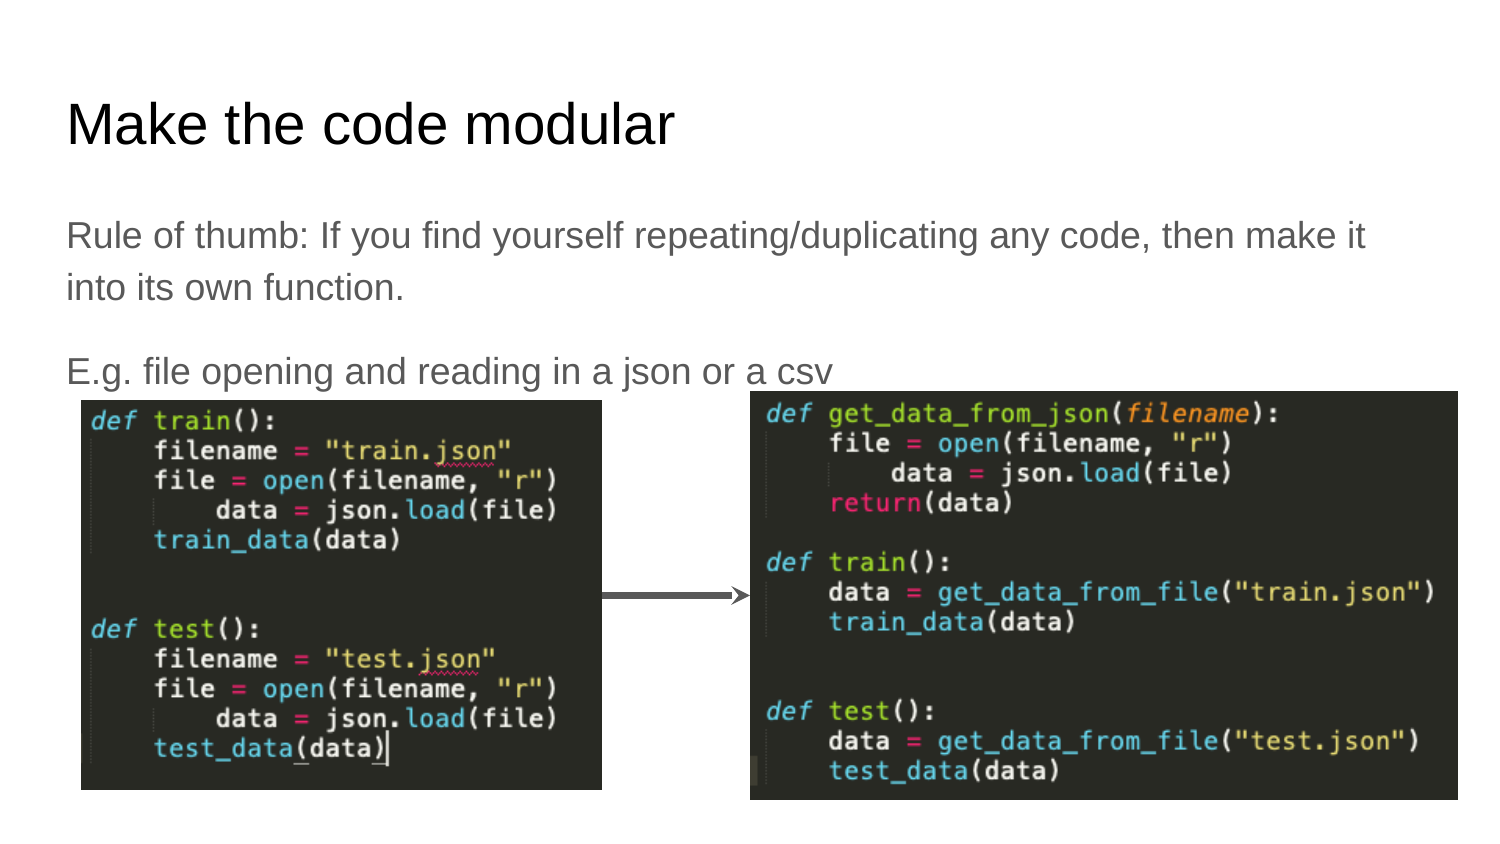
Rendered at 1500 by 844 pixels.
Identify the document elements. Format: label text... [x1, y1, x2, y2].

title Make the code modular [51, 71, 1449, 166]
picture [80, 400, 602, 791]
picture [749, 391, 1458, 800]
list Rule of thumb: If you find yourself repeating/duplicating any code, then make it into its own function. E.g. file opening and reading in a json or a csv [51, 189, 1449, 750]
